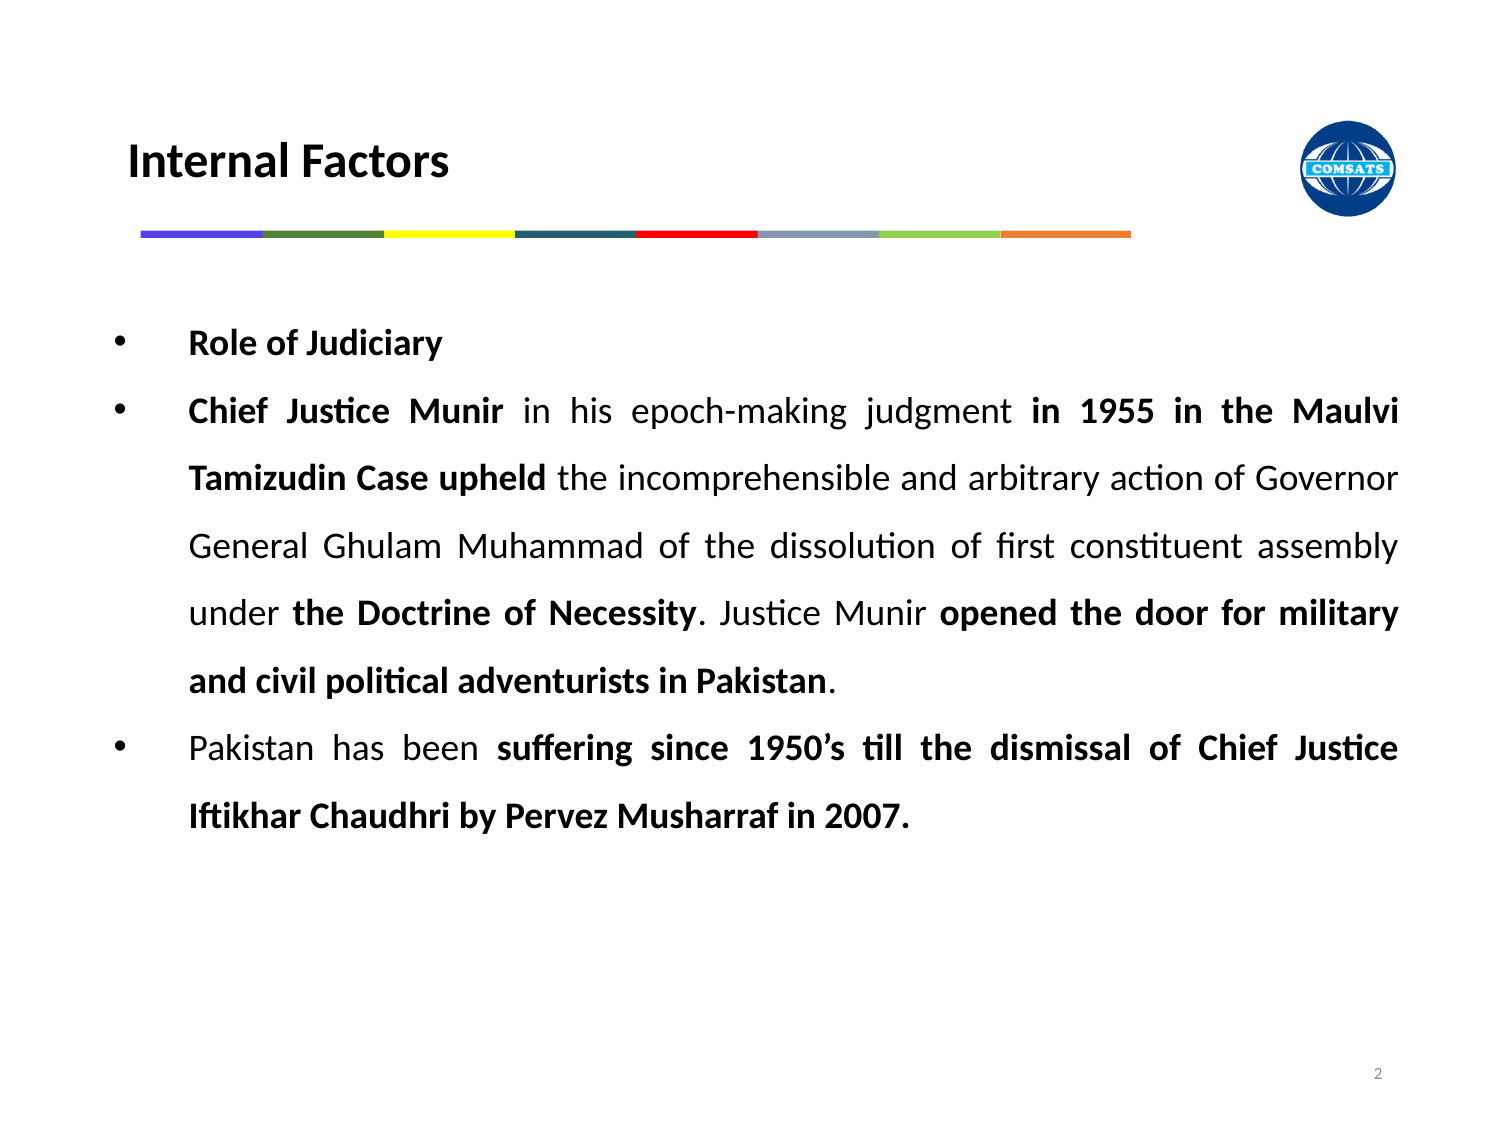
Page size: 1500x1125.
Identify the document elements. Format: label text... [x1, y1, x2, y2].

slide_number 2 [1060, 1042, 1398, 1103]
text_box Internal Factors [112, 120, 1500, 266]
text_box Role of Judiciary Chief Justice Munir in his epoch-making judgment in 1955 in the Maulvi Tamizudin Case upheld the incomprehensible and arbitrary action of Governor General Ghulam Muhammad of the dissolution of first constituent assembly under the Doctrine of Necessity. Justice Munir opened the door for military and civil political adventurists in Pakistan. Pakistan has been suffering since 1950’s till the dismissal of Chief Justice Iftikhar Chaudhri by Pervez Musharraf in 2007. [98, 288, 1415, 919]
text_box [140, 230, 1131, 239]
